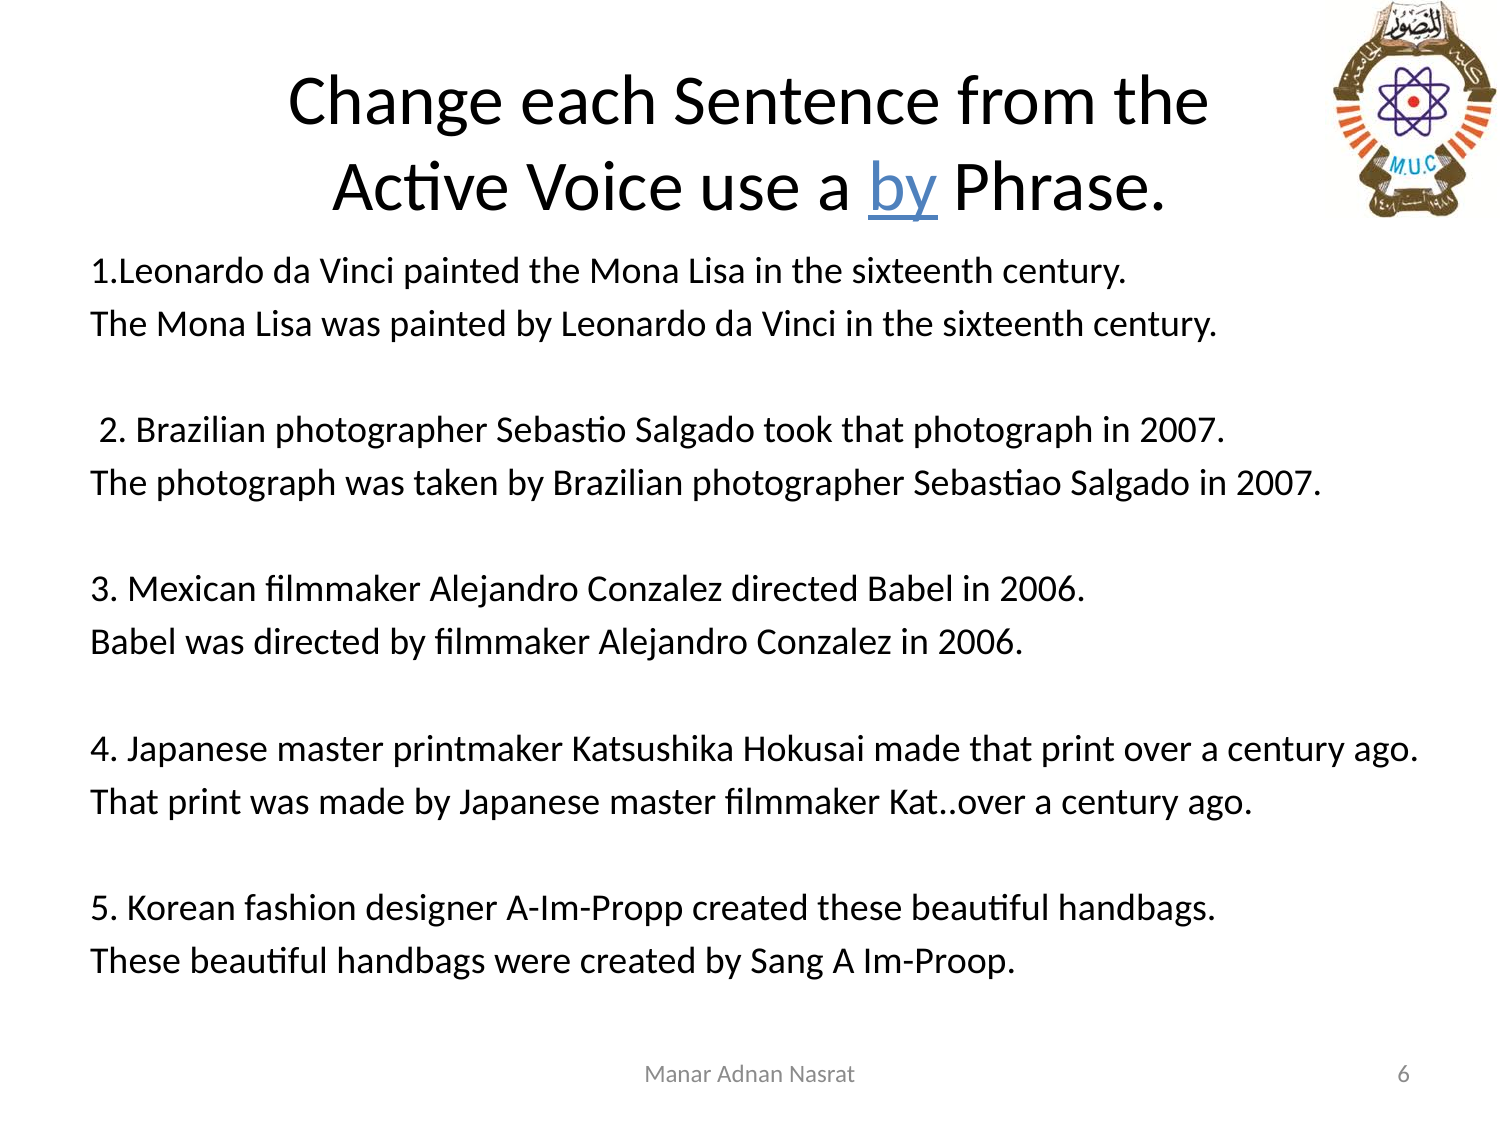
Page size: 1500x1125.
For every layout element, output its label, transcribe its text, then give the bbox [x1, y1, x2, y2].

picture [1324, 0, 1500, 218]
slide_number 6 [1074, 1042, 1425, 1103]
footer Manar Adnan Nasrat [512, 1042, 988, 1103]
list 1.Leonardo da Vinci painted the Mona Lisa in the sixteenth century. The Mona Lisa was painted by Leonardo da Vinci in the sixteenth century. 2. Brazilian photographer Sebastio Salgado took that photograph in 2007. The photograph was taken by Brazilian photographer Sebastiao Salgado in 2007. 3. Mexican filmmaker Alejandro Conzalez directed Babel in 2006. Babel was directed by filmmaker Alejandro Conzalez in 2006. 4. Japanese master printmaker Katsushika Hokusai made that print over a century ago. That print was made by Japanese master filmmaker Kat..over a century ago. 5. Korean fashion designer A-Im-Propp created these beautiful handbags. These beautiful handbags were created by Sang A Im-Proop. [75, 237, 1438, 1025]
title Change each Sentence from the Active Voice use a by Phrase. [75, 45, 1425, 233]
